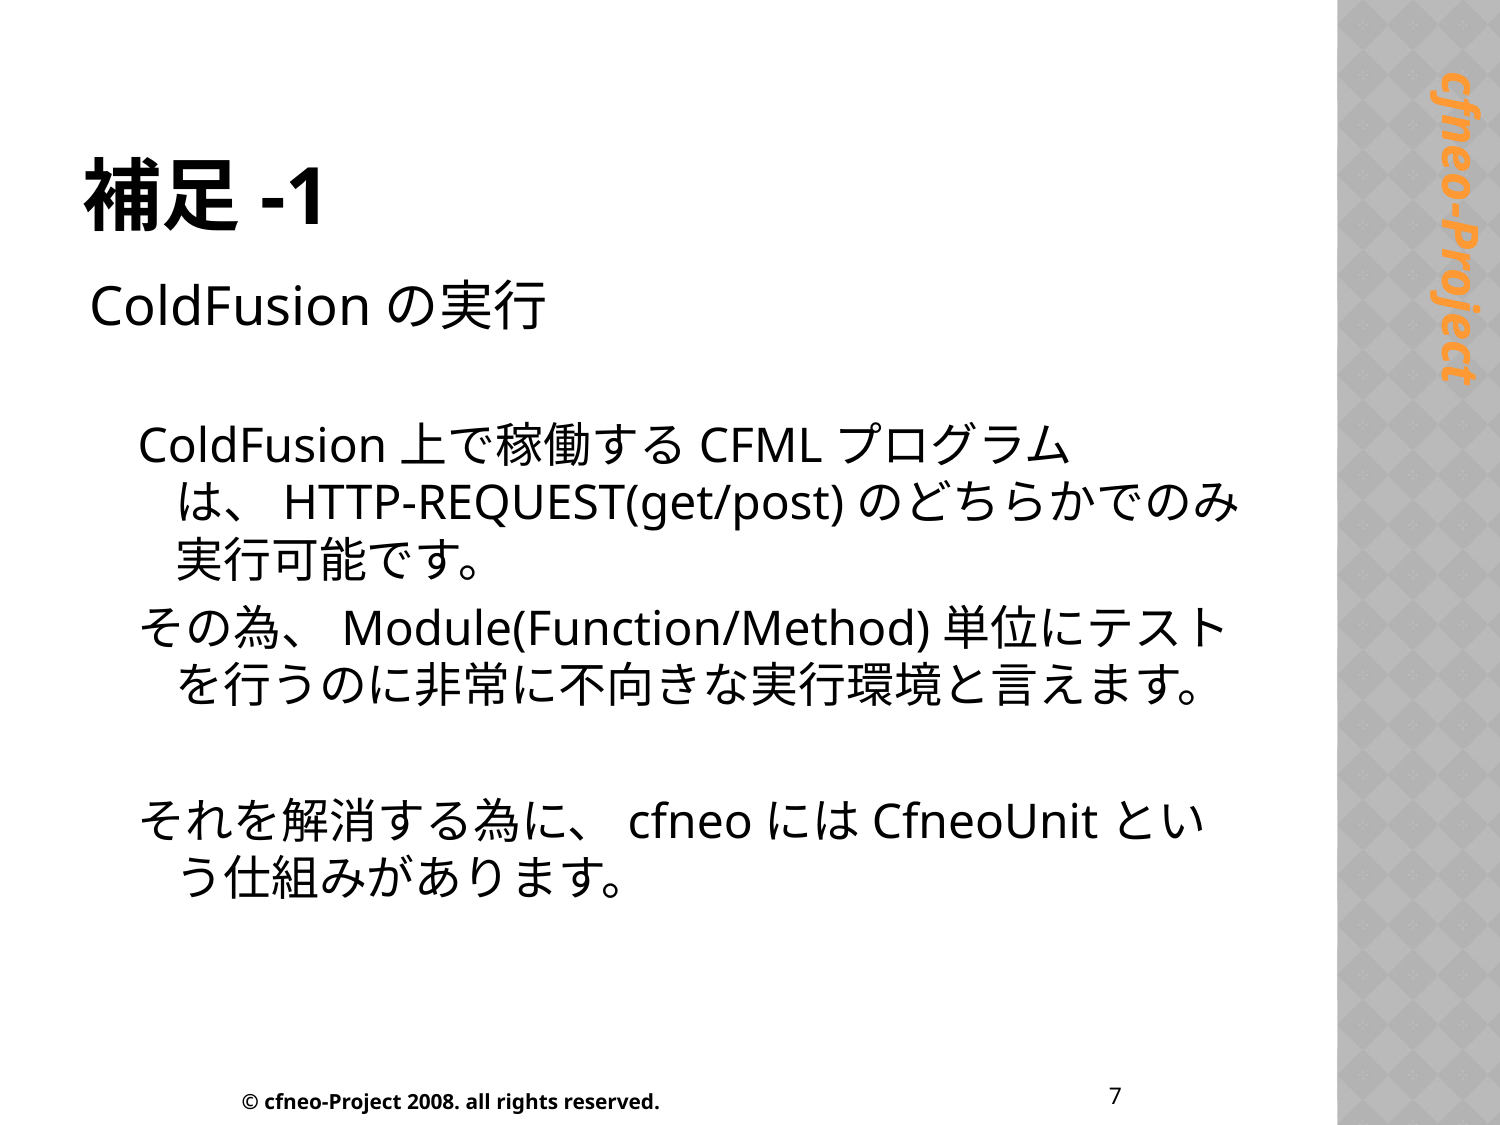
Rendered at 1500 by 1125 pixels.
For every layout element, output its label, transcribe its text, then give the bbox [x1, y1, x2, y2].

title 補足-1 [75, 52, 1263, 240]
footer © cfneo-Project 2008. all rights reserved. [75, 1075, 675, 1114]
slide_number 7 [1025, 1075, 1122, 1113]
list ColdFusionの実行 ColdFusion上で稼働するCFMLプログラムは、HTTP-REQUEST(get/post)のどちらかでのみ実行可能です。 その為、Module(Function/Method)単位にテストを行うのに非常に不向きな実行環境と言えます。 それを解消する為に、cfneoにはCfneoUnitという仕組みがあります。 [75, 264, 1263, 1059]
